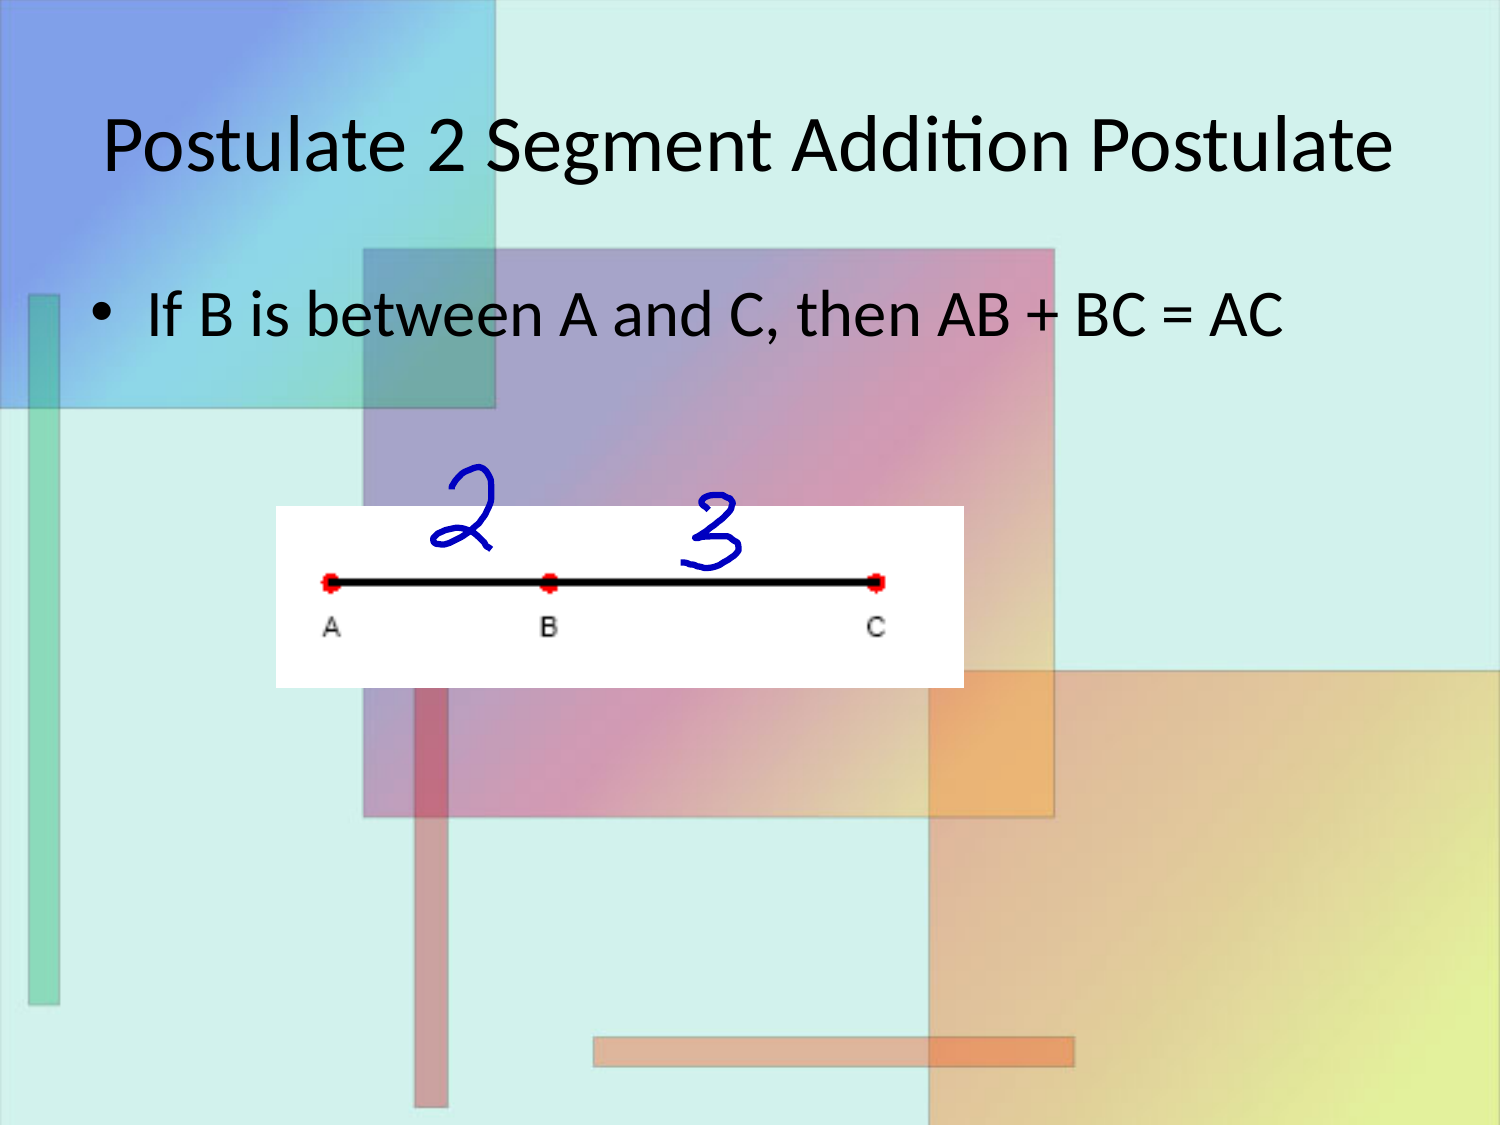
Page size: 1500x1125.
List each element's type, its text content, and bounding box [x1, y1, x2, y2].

text_box [700, 494, 734, 504]
list If B is between A and C, then AB + BC = AC [75, 262, 1425, 1005]
title Postulate 2 Segment Addition Postulate [75, 45, 1425, 233]
picture [0, 0, 1500, 1125]
text_box [451, 466, 492, 504]
